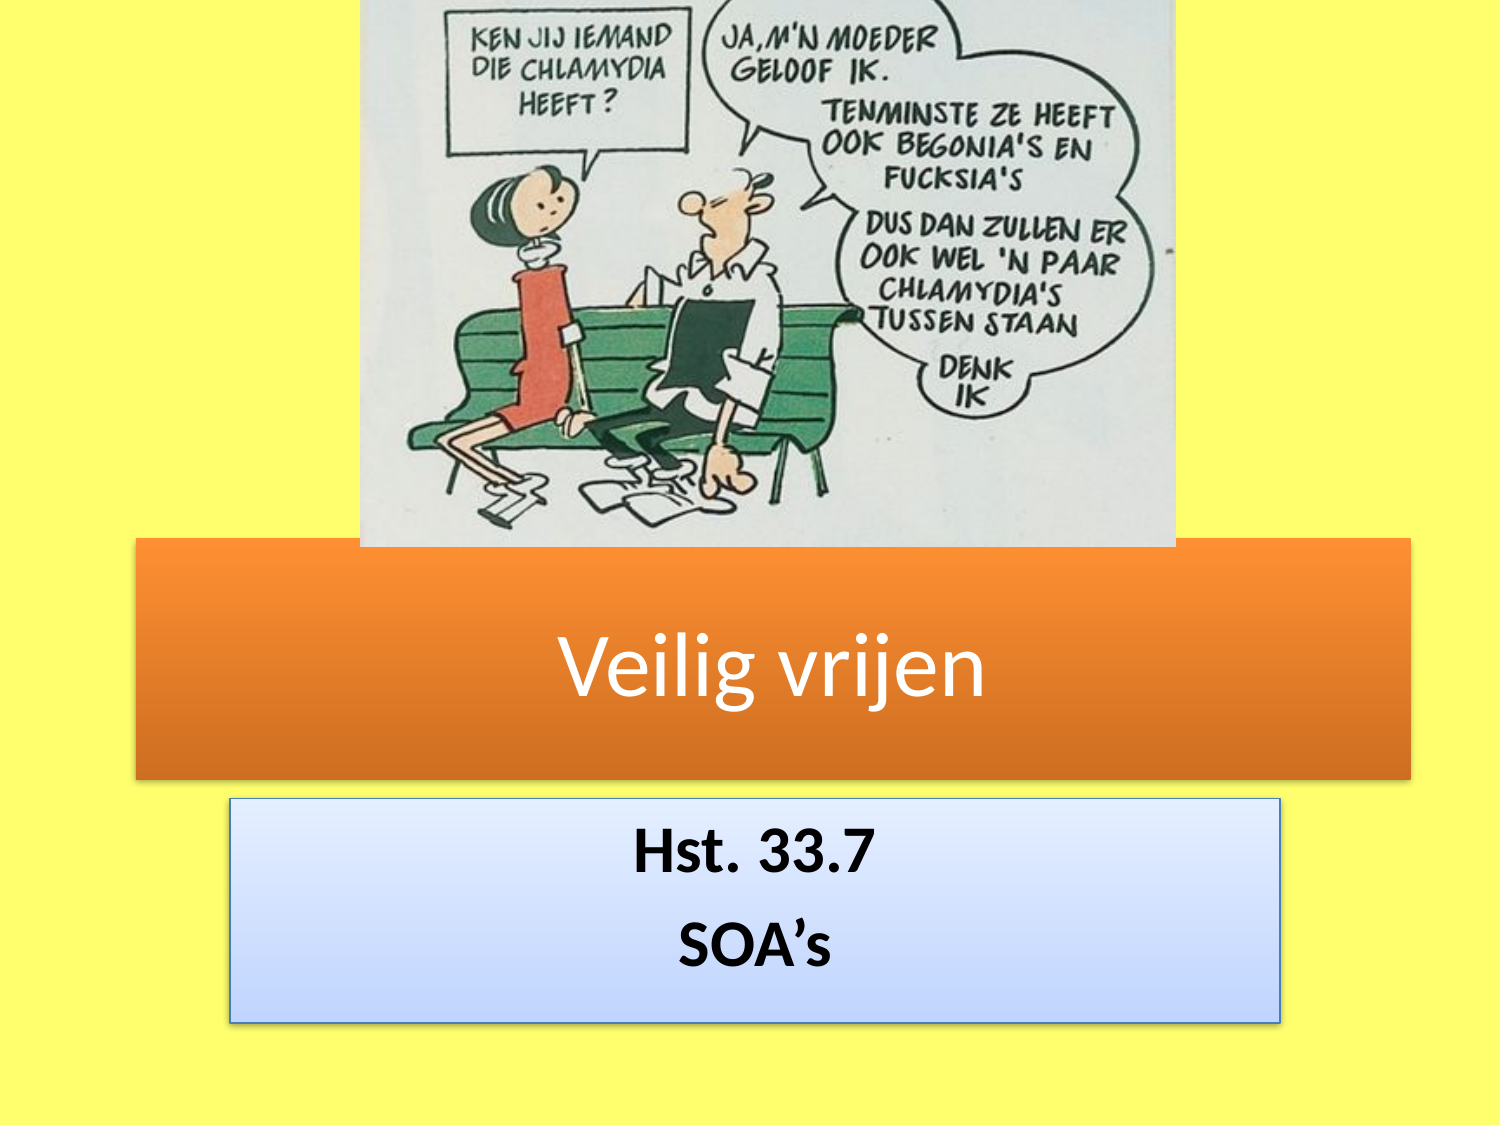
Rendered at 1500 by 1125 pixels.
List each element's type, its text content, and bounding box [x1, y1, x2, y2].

title Veilig vrijen [135, 538, 1411, 780]
subtitle Hst. 33.7 SOA’s [229, 798, 1281, 1024]
picture [359, 0, 1176, 547]
